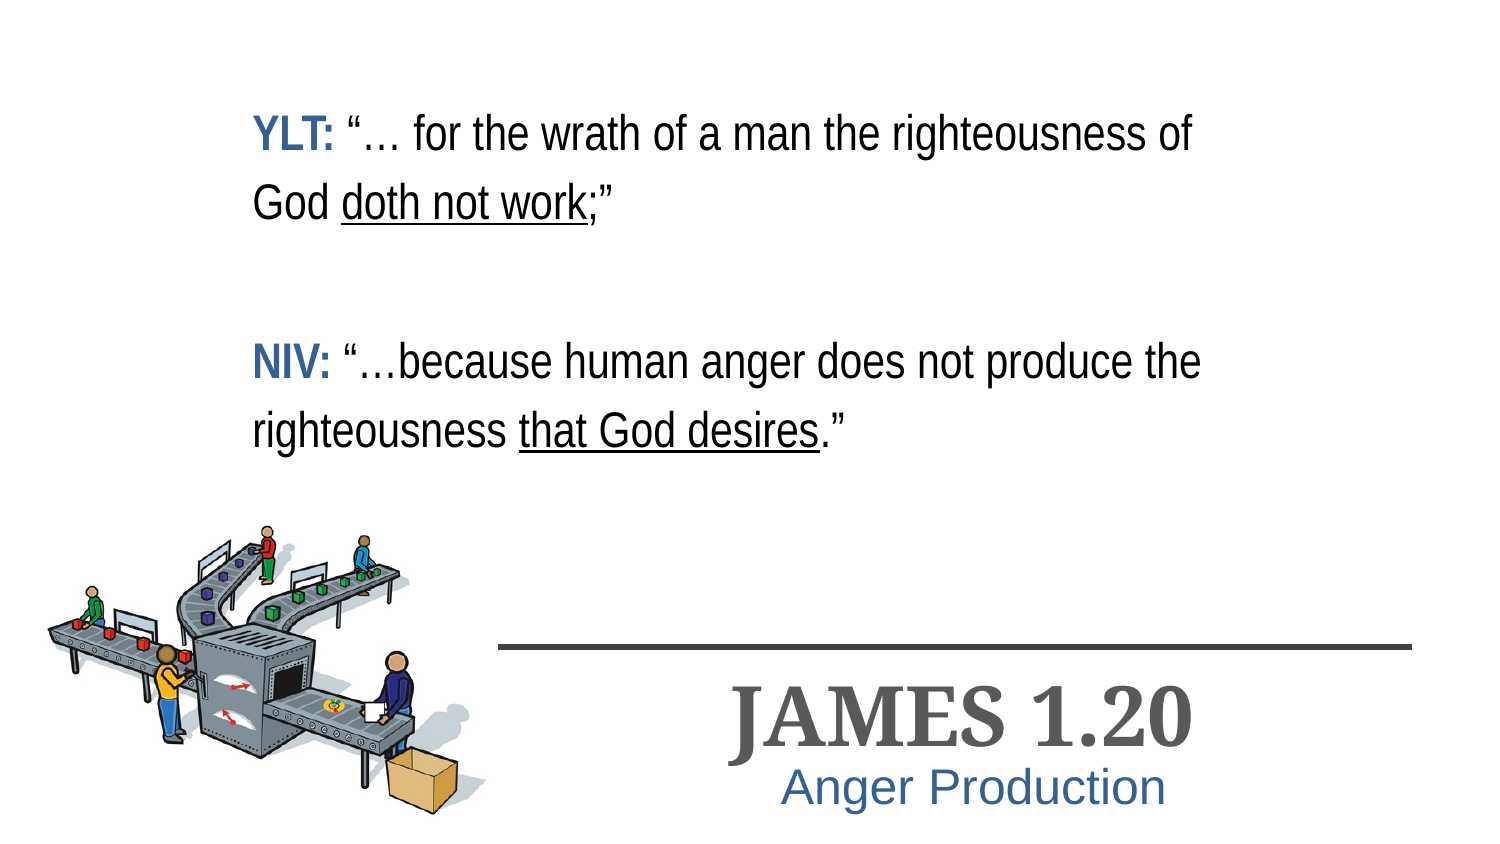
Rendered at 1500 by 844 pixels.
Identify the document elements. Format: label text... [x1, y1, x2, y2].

text_box Anger Production [597, 746, 1350, 822]
text_box YLT: “… for the wrath of a man the righteousness of God doth not work;” NIV: “…because human anger does not produce the righteousness that God desires.” [237, 84, 1263, 465]
picture [35, 496, 498, 844]
text_box JAMES 1.20 [637, 656, 1288, 746]
